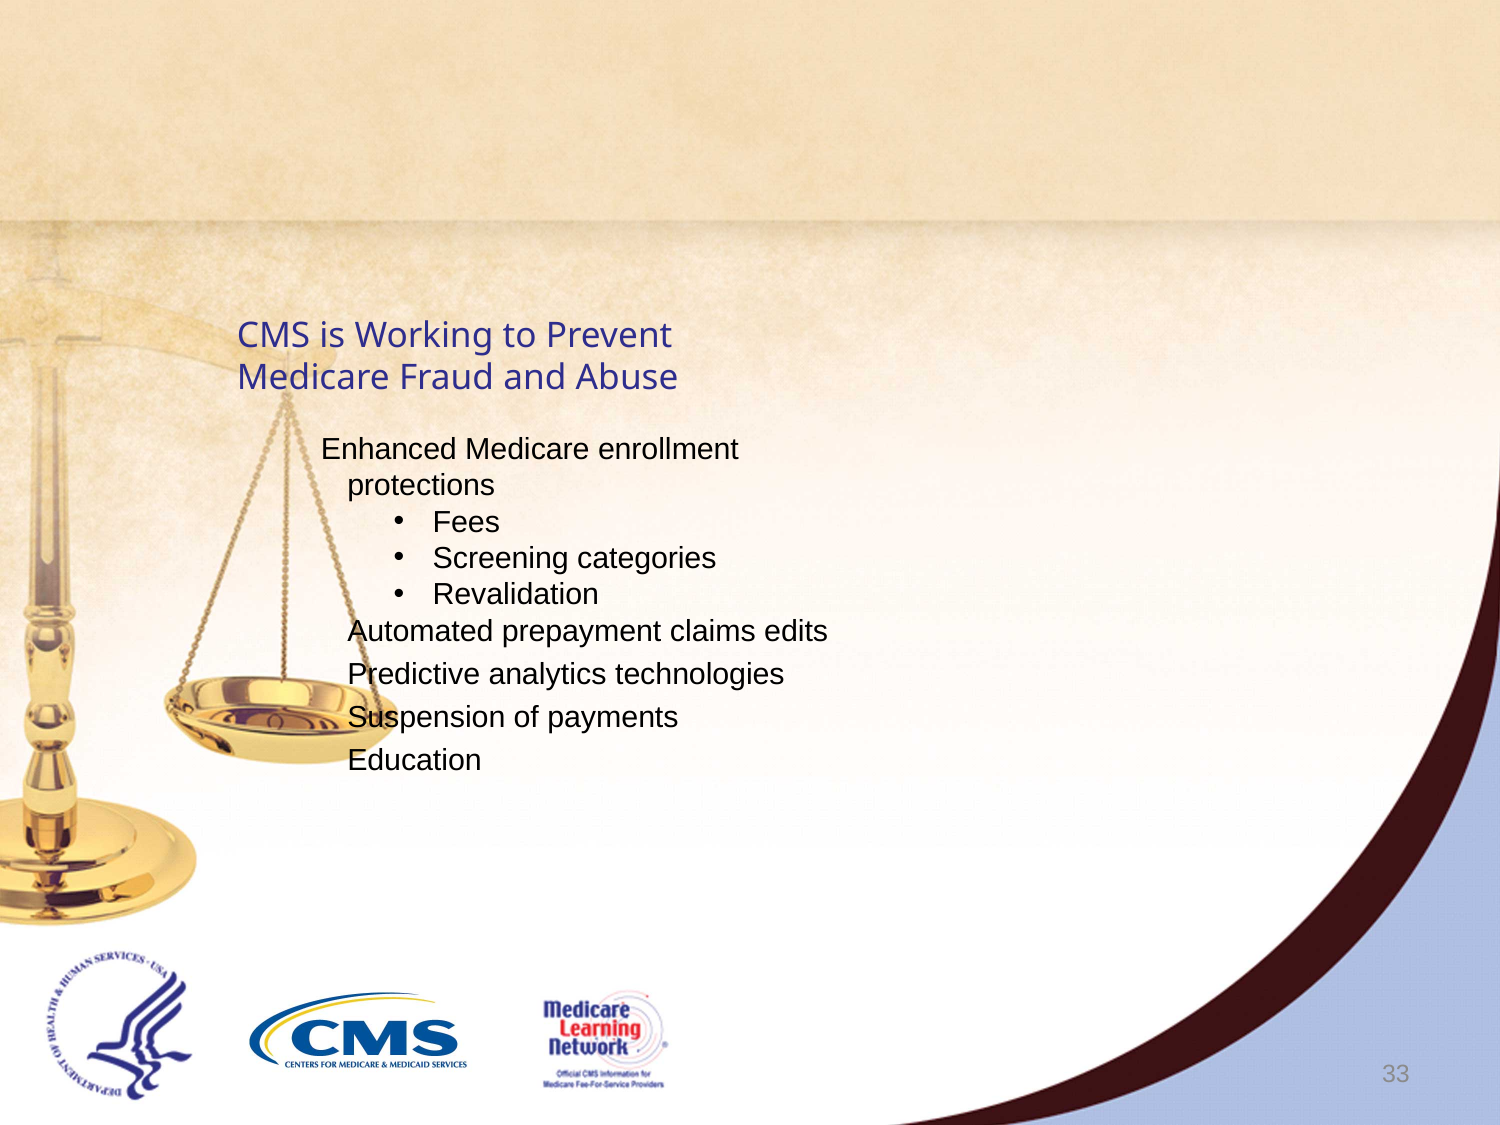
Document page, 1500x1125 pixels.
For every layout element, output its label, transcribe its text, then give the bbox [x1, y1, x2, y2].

title CMS is Working to Prevent Medicare Fraud and Abuse Enhanced Medicare enrollment protections Fees Screening categories Revalidation Automated prepayment claims edits Predictive analytics technologies Suspension of payments Education [221, 304, 1410, 791]
slide_number 33 [1074, 1042, 1425, 1103]
picture [0, 0, 1500, 1125]
